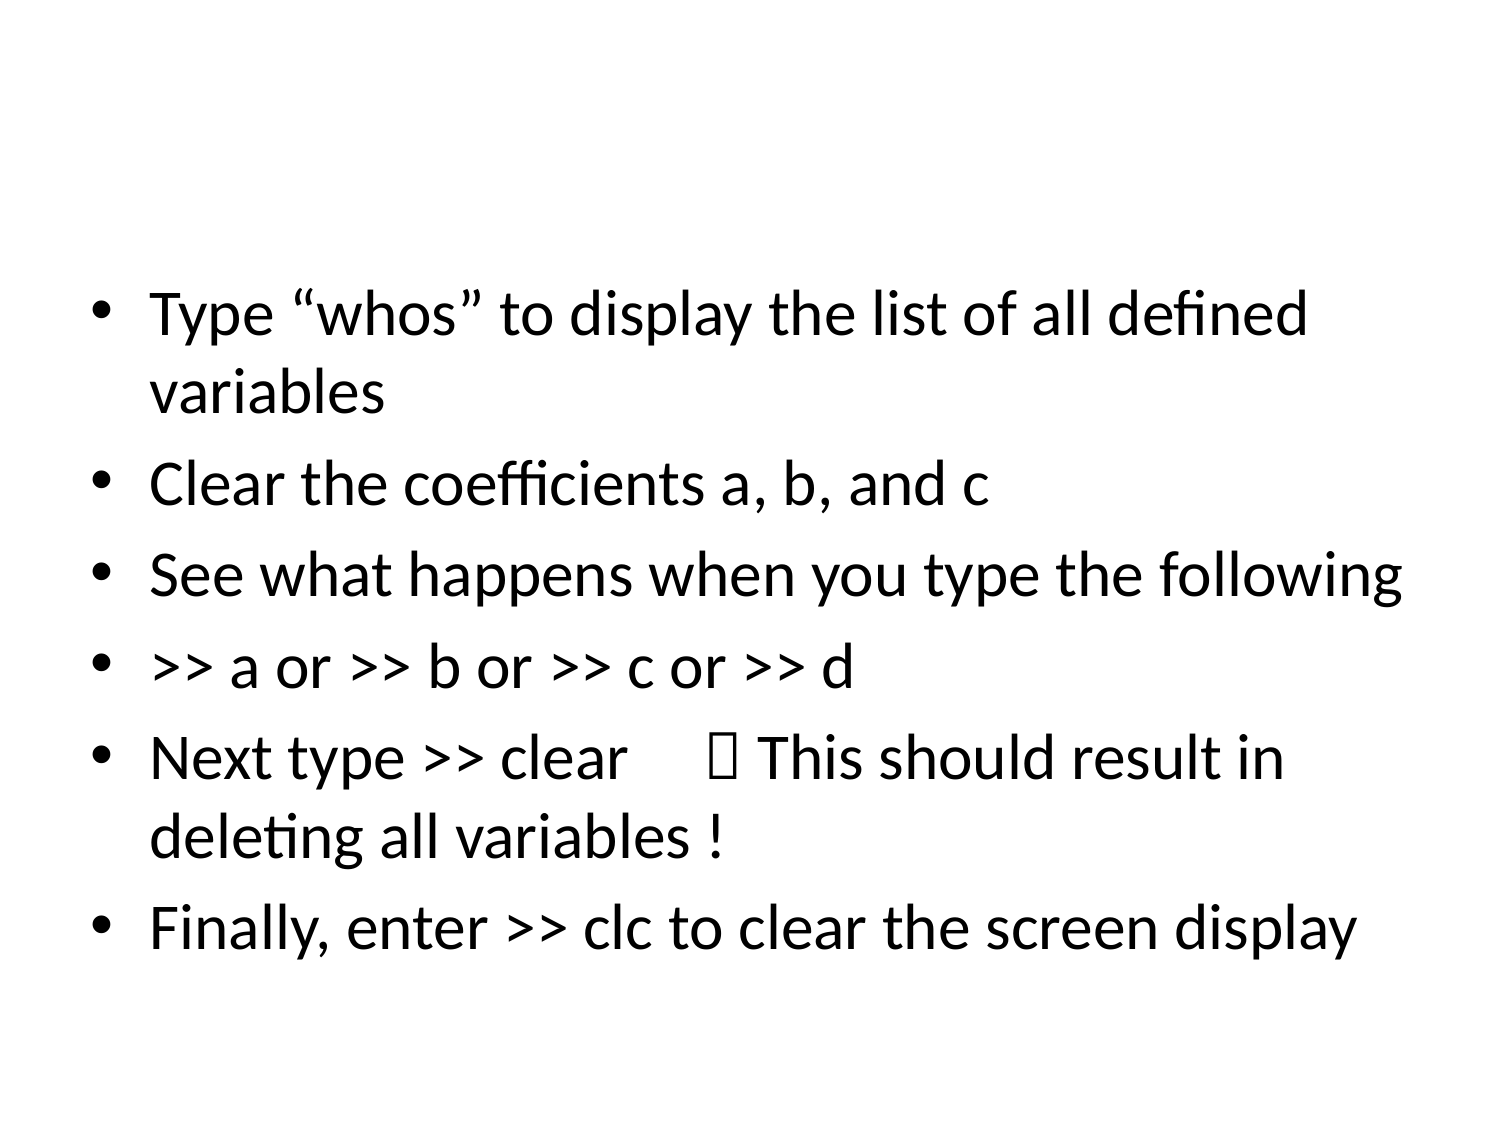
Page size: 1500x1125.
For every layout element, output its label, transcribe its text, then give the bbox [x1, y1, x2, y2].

list Type “whos” to display the list of all defined variables Clear the coefficients a, b, and c See what happens when you type the following >> a or >> b or >> c or >> d Next type >> clear  This should result in deleting all variables ! Finally, enter >> clc to clear the screen display [75, 262, 1425, 1005]
